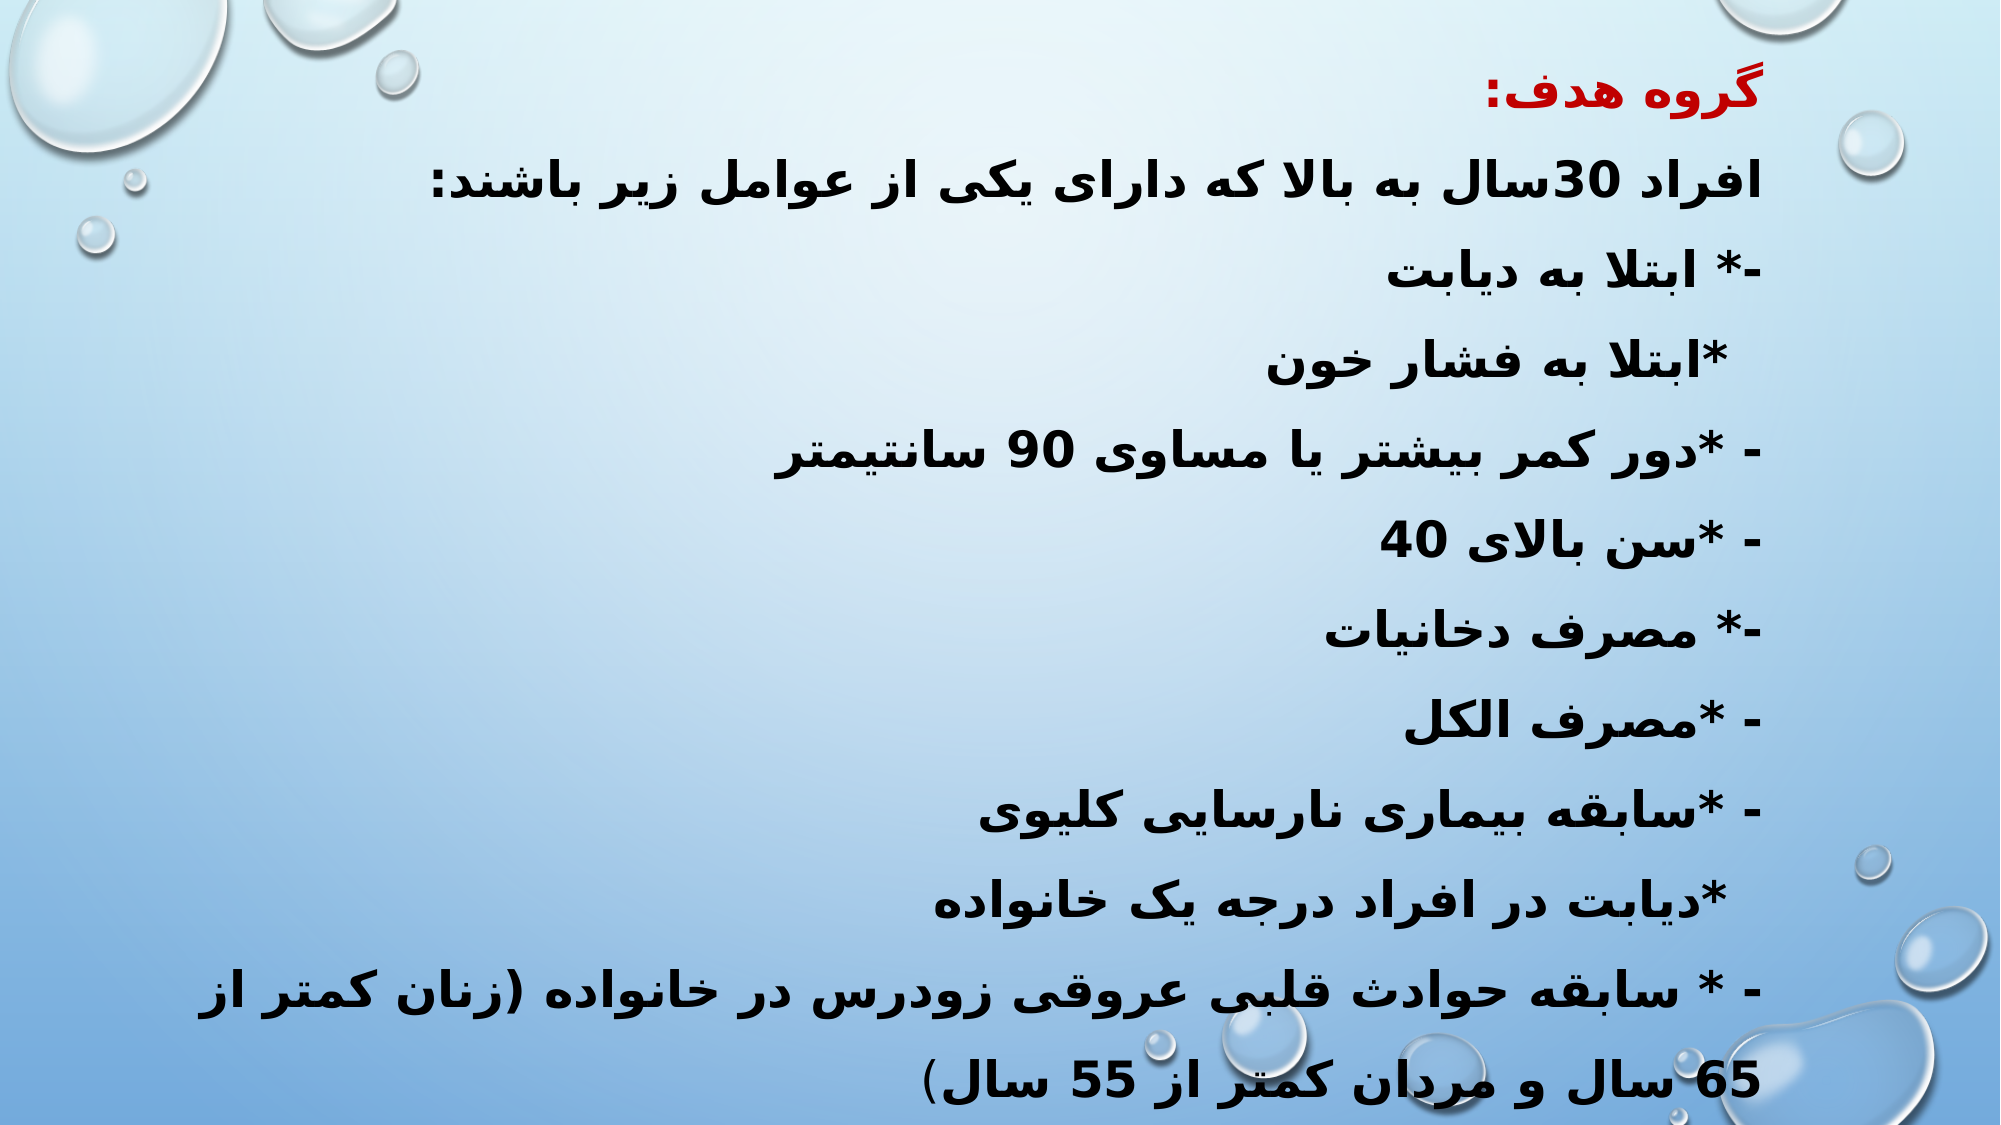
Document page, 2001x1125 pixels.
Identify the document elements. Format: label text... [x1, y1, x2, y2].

title گروه هدف: افراد 30سال به بالا که دارای یکی از عوامل زیر باشند: -* ابتلا به دیابت *ابتلا به فشار خون - *دور کمر بیشتر یا مساوی 90 سانتیمتر - *سن بالای 40 -* مصرف دخانیات - *مصرف الکل - *سابقه بیماری نارسایی کلیوی *دیابت در افراد درجه یک خانواده - * سابقه حوادث قلبی عروقی زودرس در خانواده (زنان کمتر از 65 سال و مردان کمتر از 55 سال) . [135, 205, 1779, 1110]
picture [0, 0, 2000, 1125]
